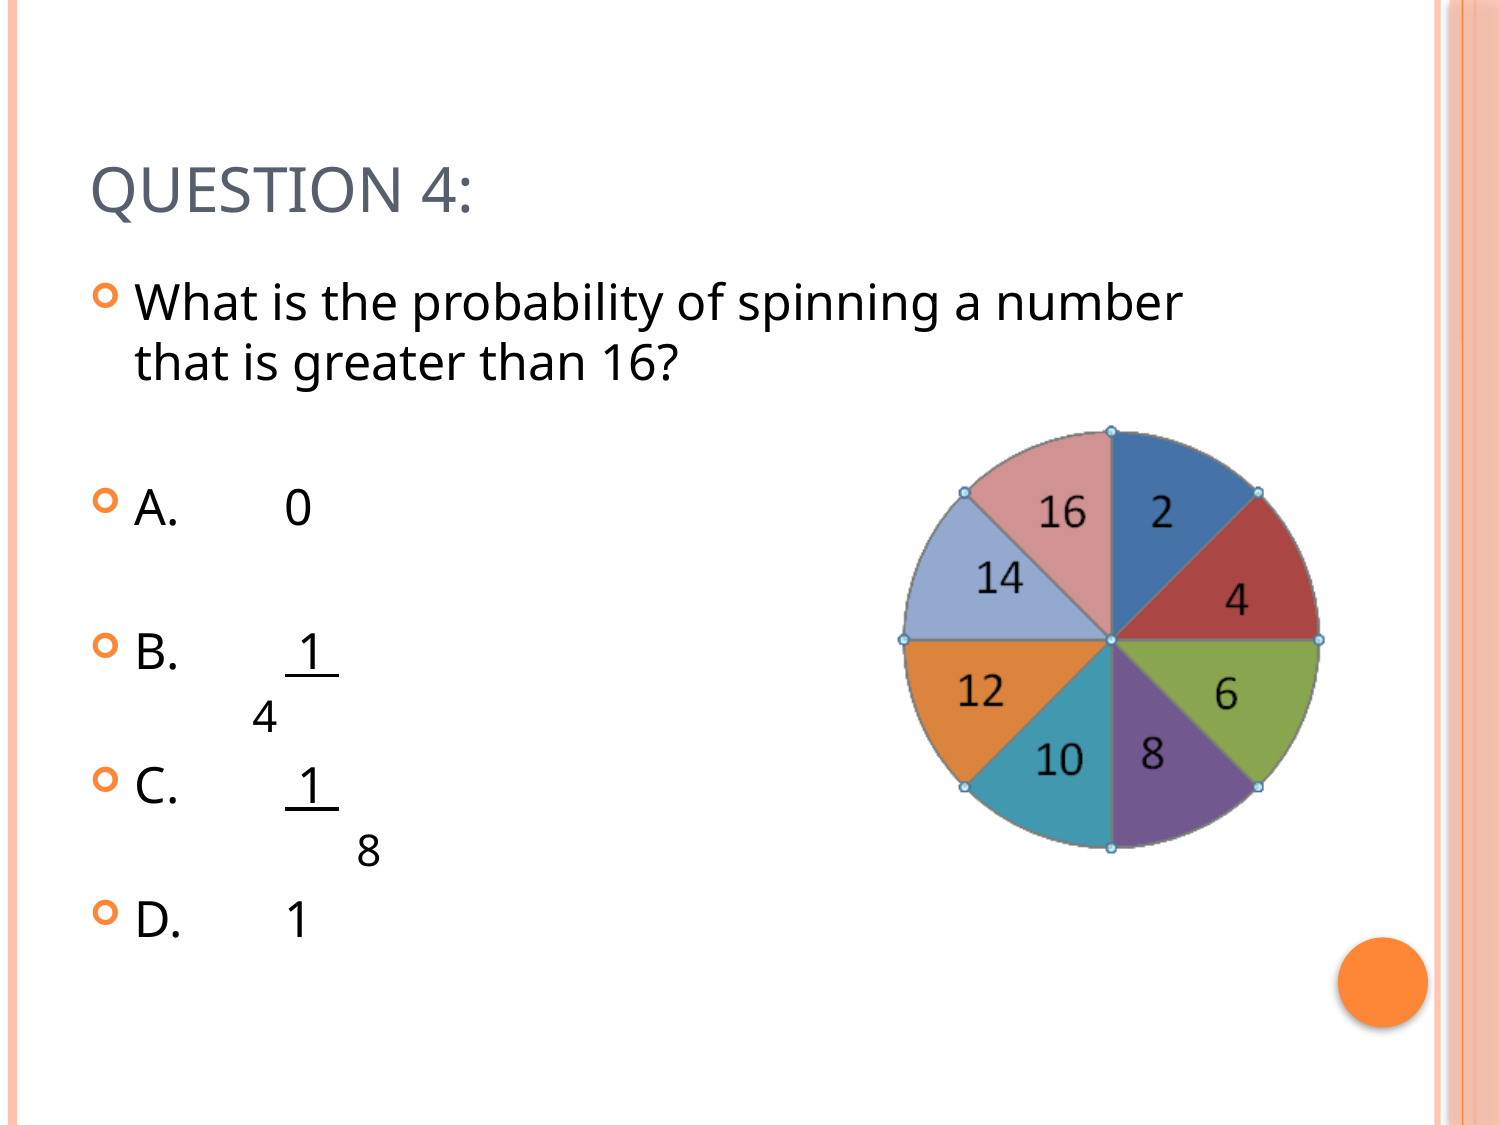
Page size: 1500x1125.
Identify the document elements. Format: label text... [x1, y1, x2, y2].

list What is the probability of spinning a number that is greater than 16? A. 0 B. 1 4 C. 1 8 D. 1 [75, 262, 1300, 1062]
title Question 4: [75, 45, 1300, 233]
picture [861, 424, 1351, 860]
